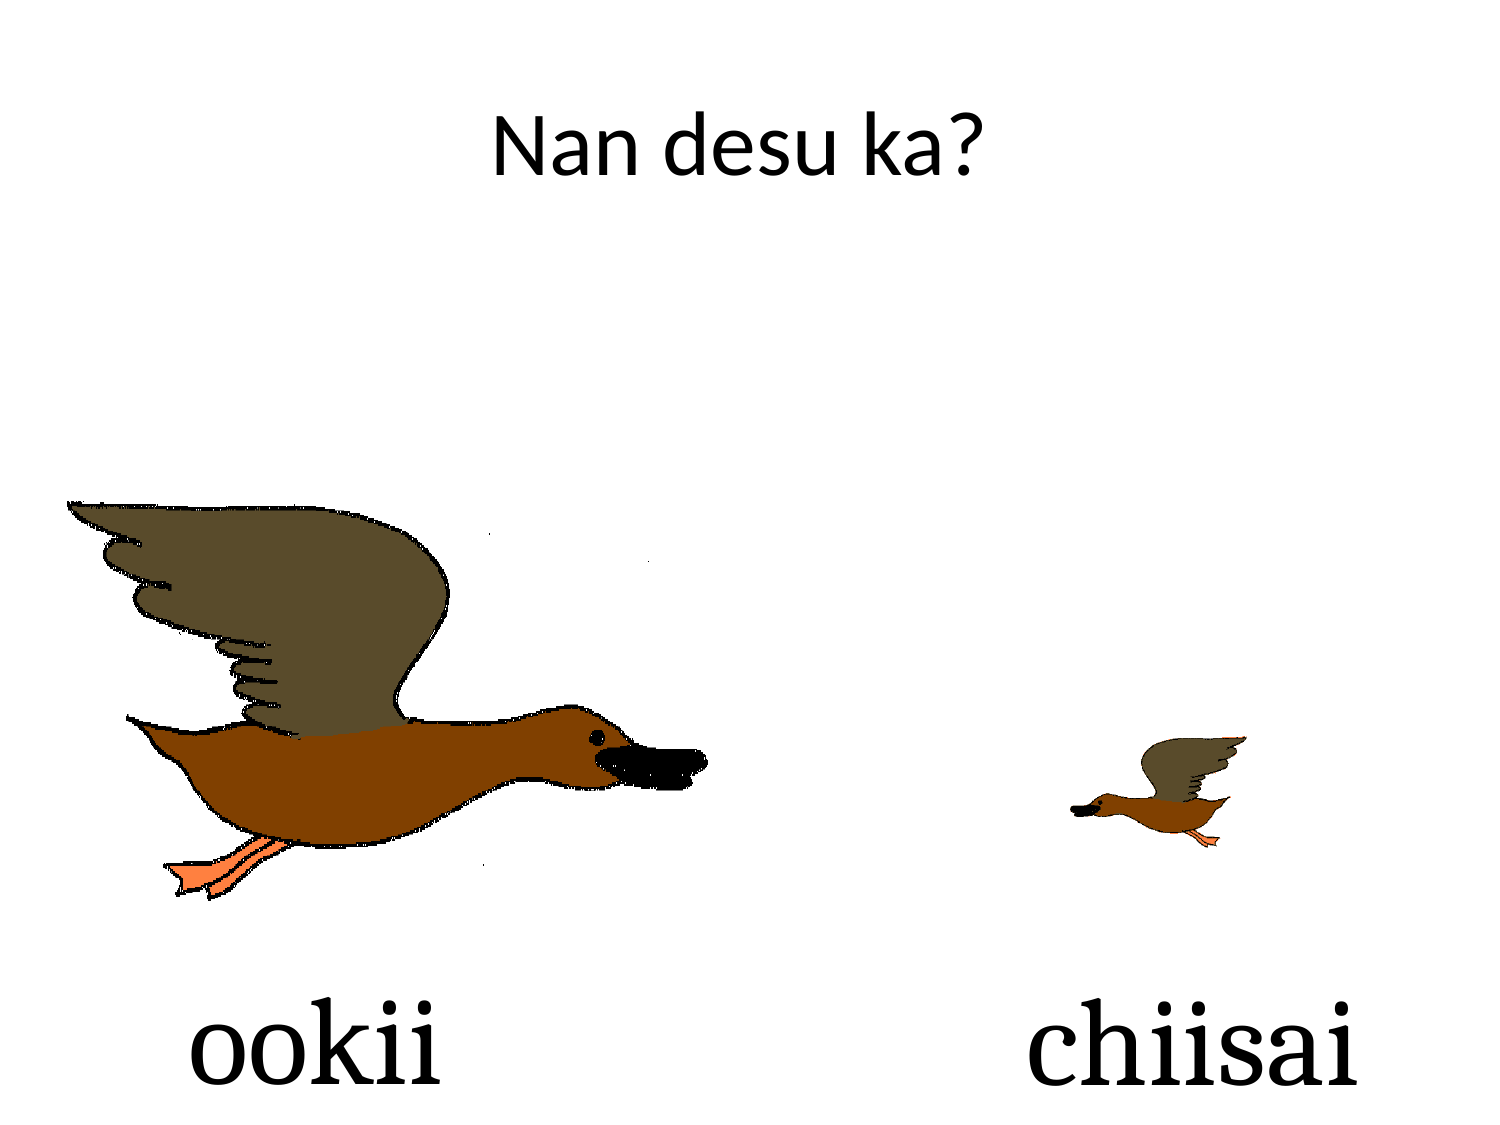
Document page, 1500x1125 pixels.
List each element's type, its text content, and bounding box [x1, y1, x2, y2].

text_box ookii [173, 952, 459, 1117]
text_box chiisai [1011, 953, 1376, 1118]
picture [64, 467, 752, 942]
picture [1056, 727, 1247, 859]
title Nan desu ka? [75, 45, 1425, 233]
